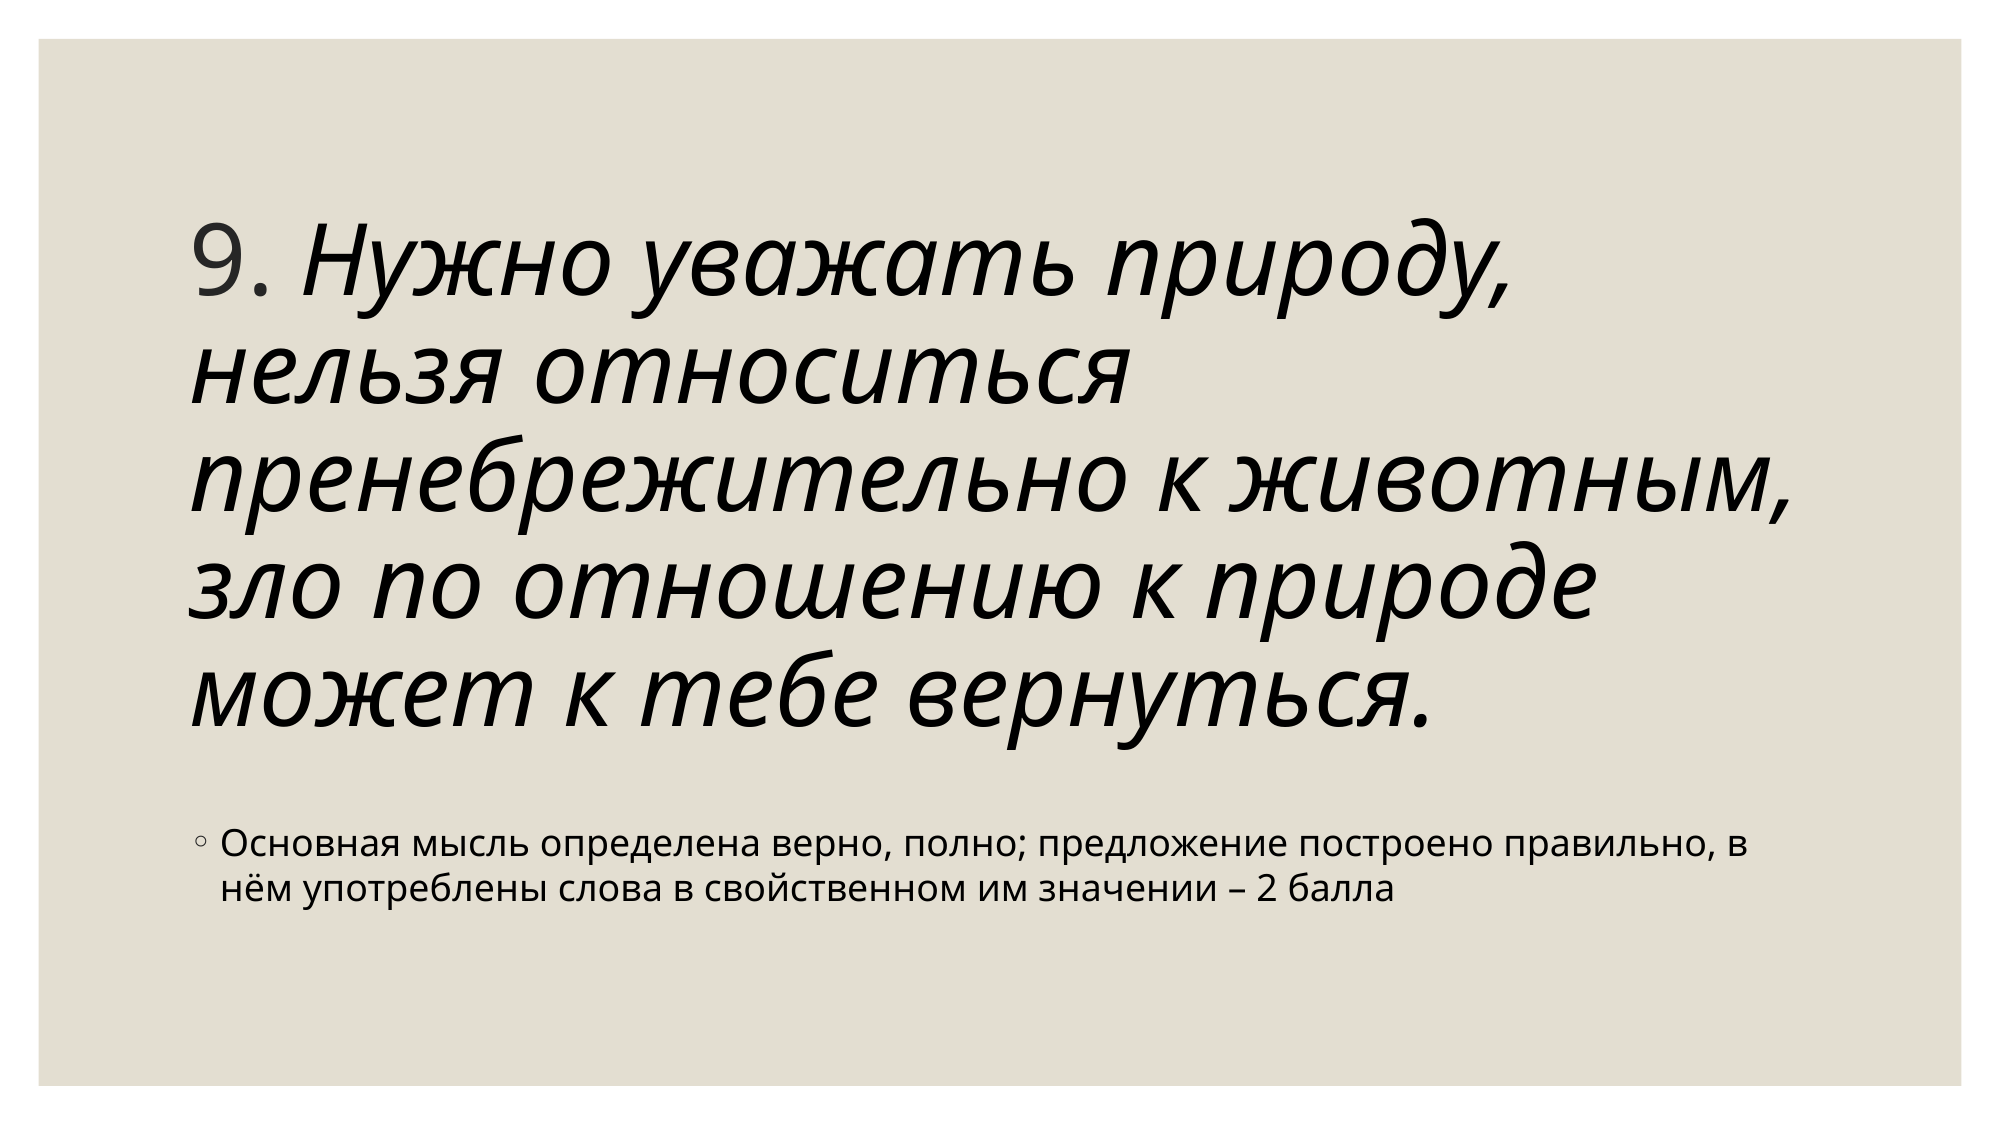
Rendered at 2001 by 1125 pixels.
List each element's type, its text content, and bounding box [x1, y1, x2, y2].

list Основная мысль определена верно, полно; предложение построено правильно, в нём употреблены слова в свойственном им значении – 2 балла [174, 811, 1825, 990]
title 9. Нужно уважать природу, нельзя относиться пренебрежительно к животным, зло по отношению к природе может к тебе вернуться. [174, 105, 1825, 811]
